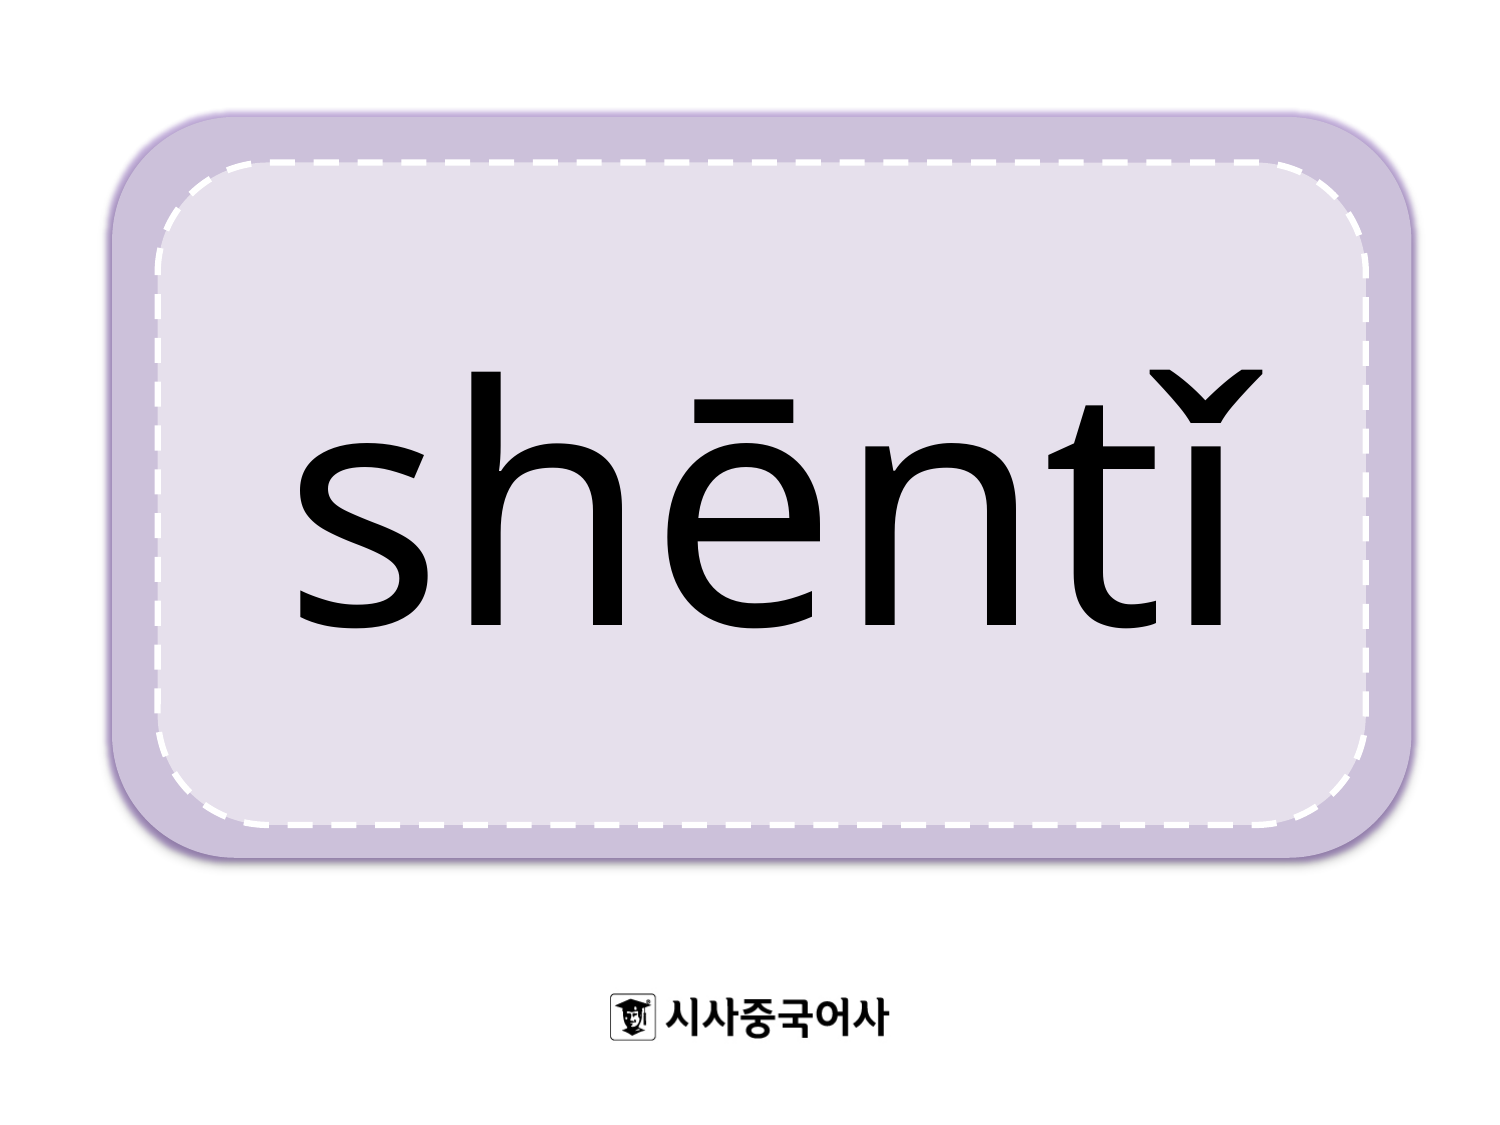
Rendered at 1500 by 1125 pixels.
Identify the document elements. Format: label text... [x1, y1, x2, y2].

text_box shēntǐ [162, 160, 1371, 824]
picture [602, 987, 898, 1047]
